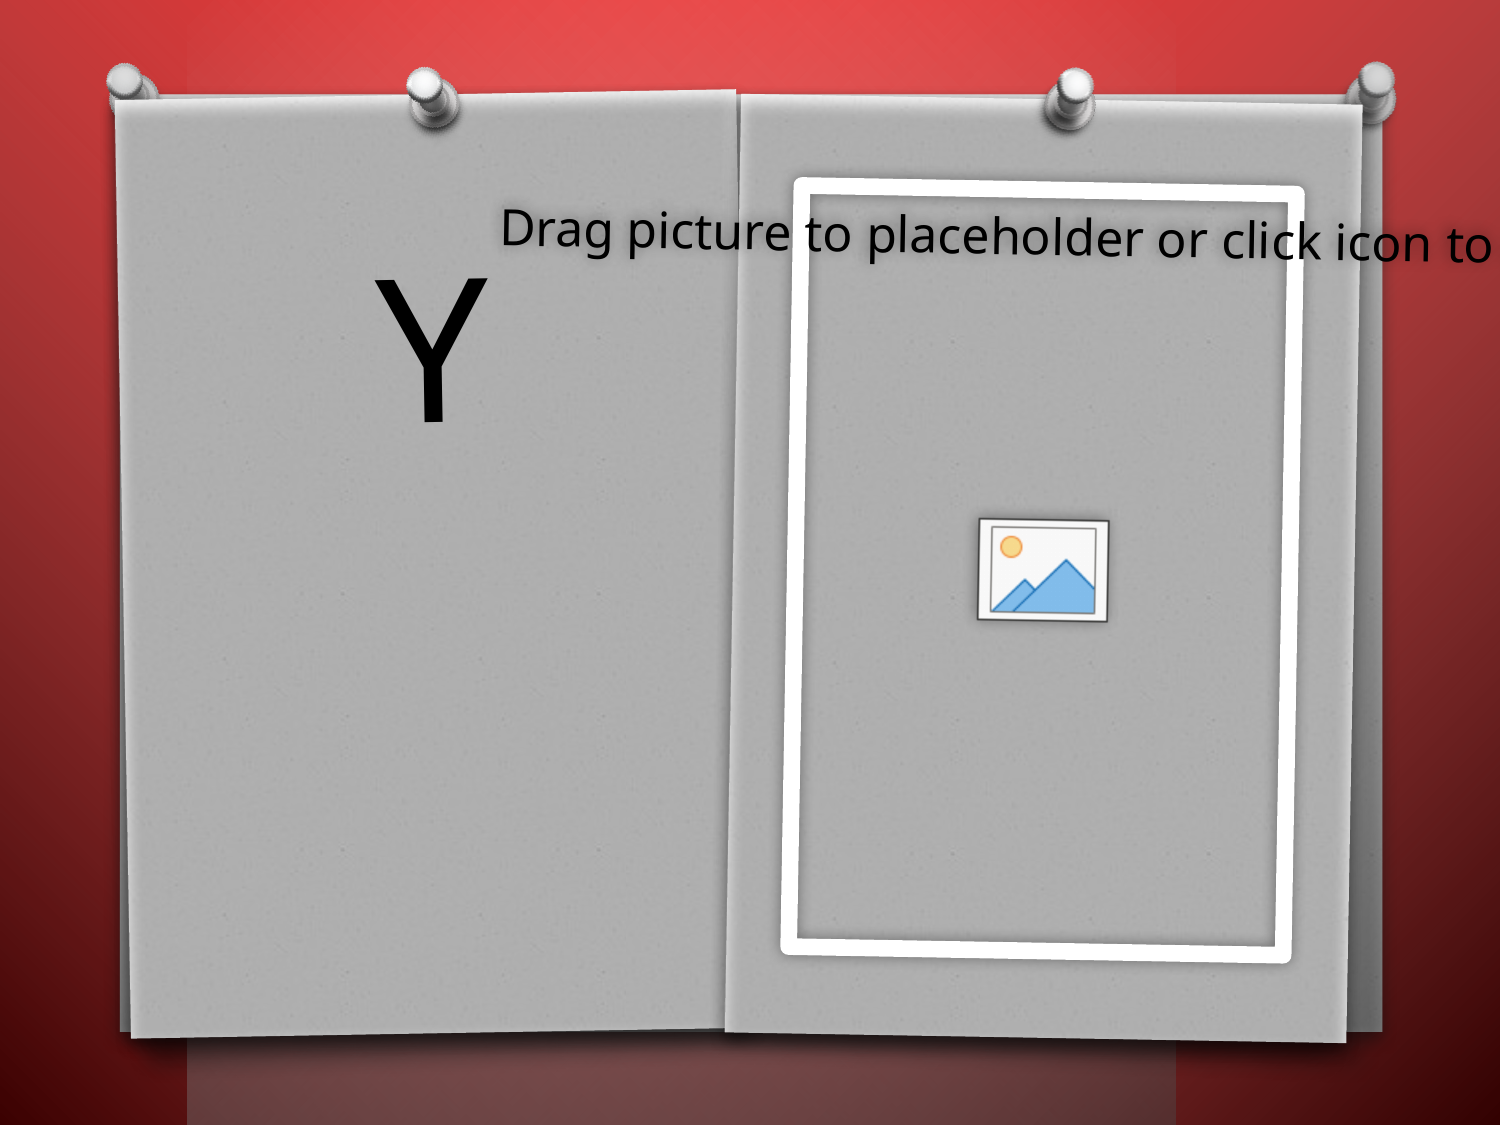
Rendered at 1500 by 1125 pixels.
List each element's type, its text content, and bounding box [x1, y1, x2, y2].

picture [1016, 41, 1138, 162]
picture [375, 33, 497, 157]
picture [803, 197, 1282, 943]
title Y [179, 222, 687, 475]
